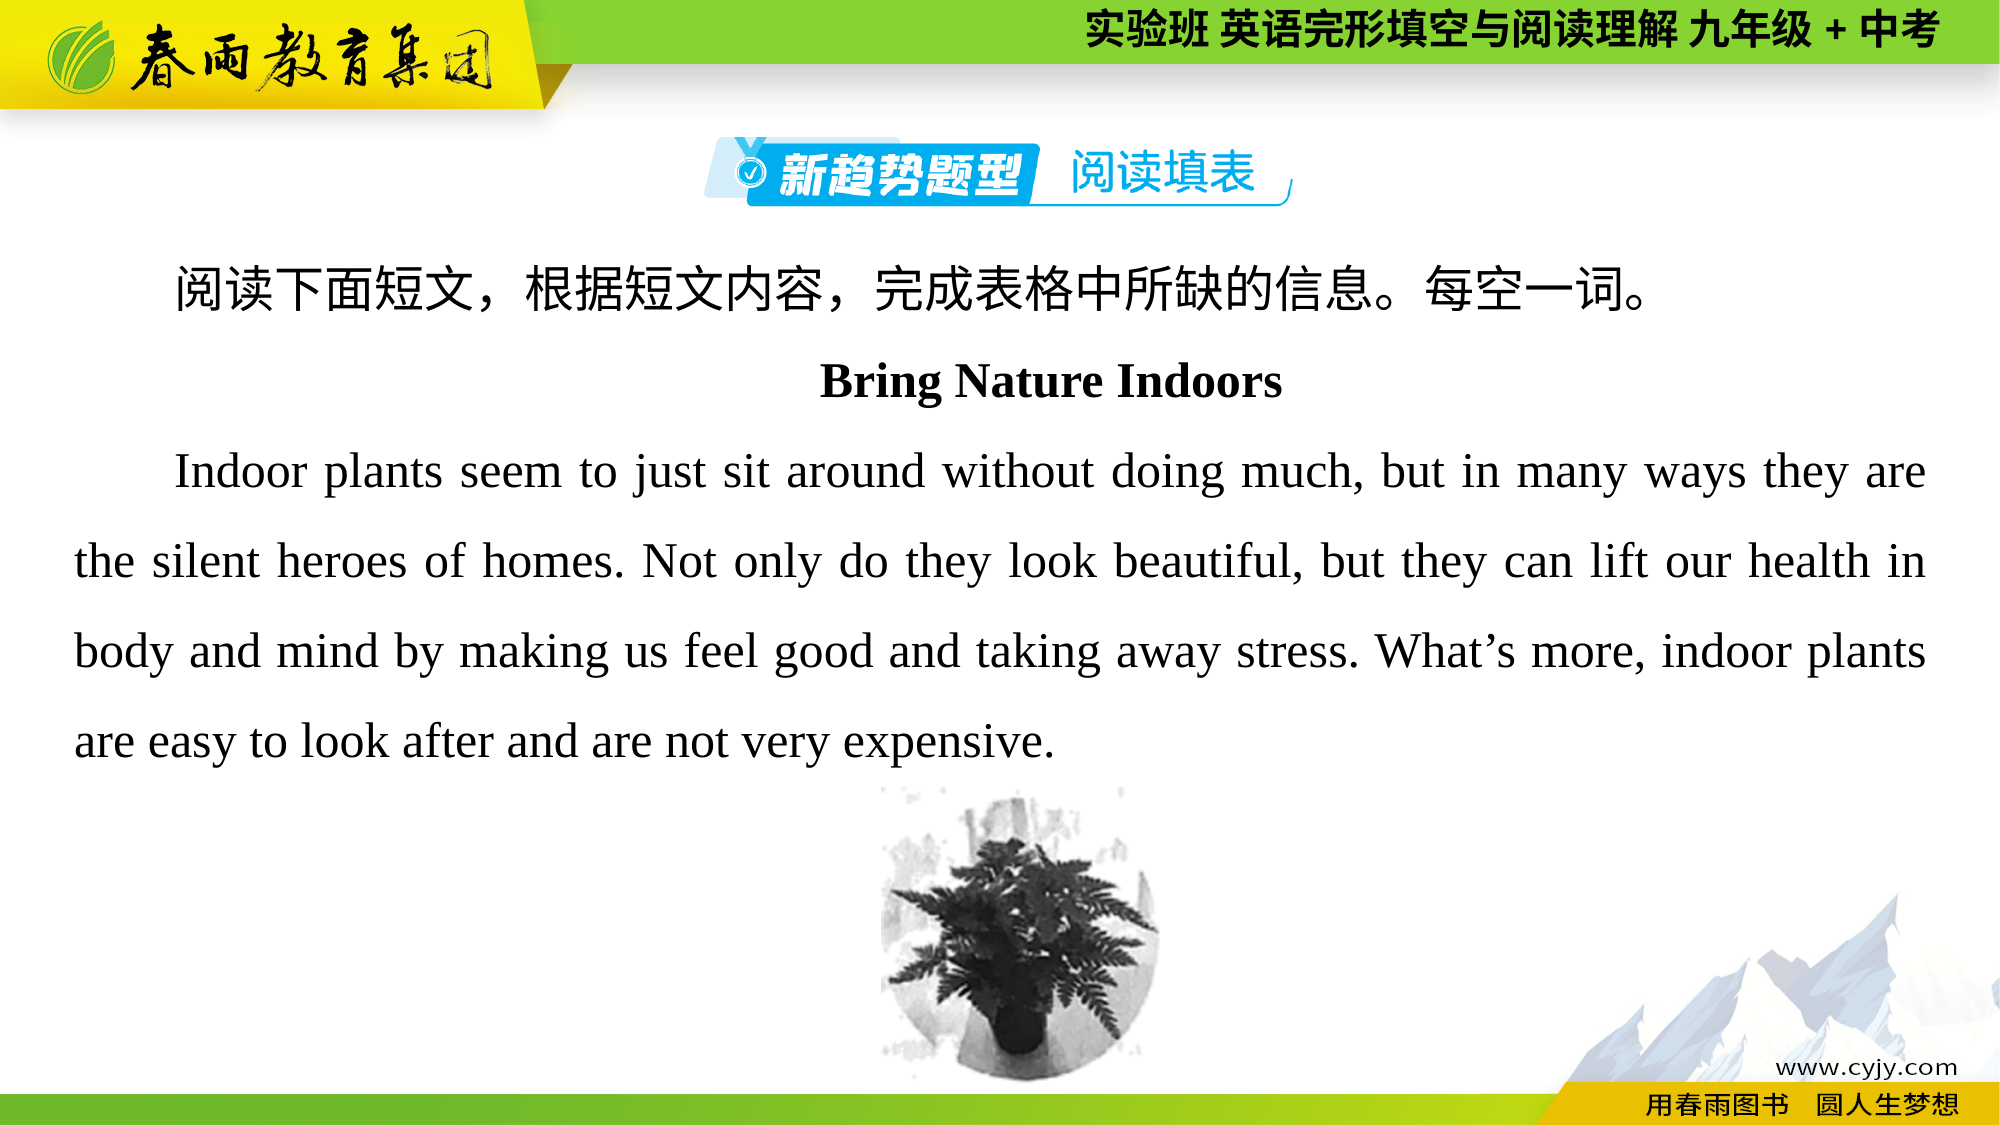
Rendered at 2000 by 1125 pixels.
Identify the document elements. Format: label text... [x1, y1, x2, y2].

picture [0, 0, 2000, 1125]
list 阅读下面短文，根据短文内容，完成表格中所缺的信息。每空一词。 Bring Nature Indoors Indoor plants seem to just sit around without doing much, but in many ways they are the silent heroes of homes. Not only do they look beautiful, but they can lift our health in body and mind by making us feel good and taking away stress. What’s more, indoor plants are easy to look after and are not very expensive. [59, 220, 1944, 781]
